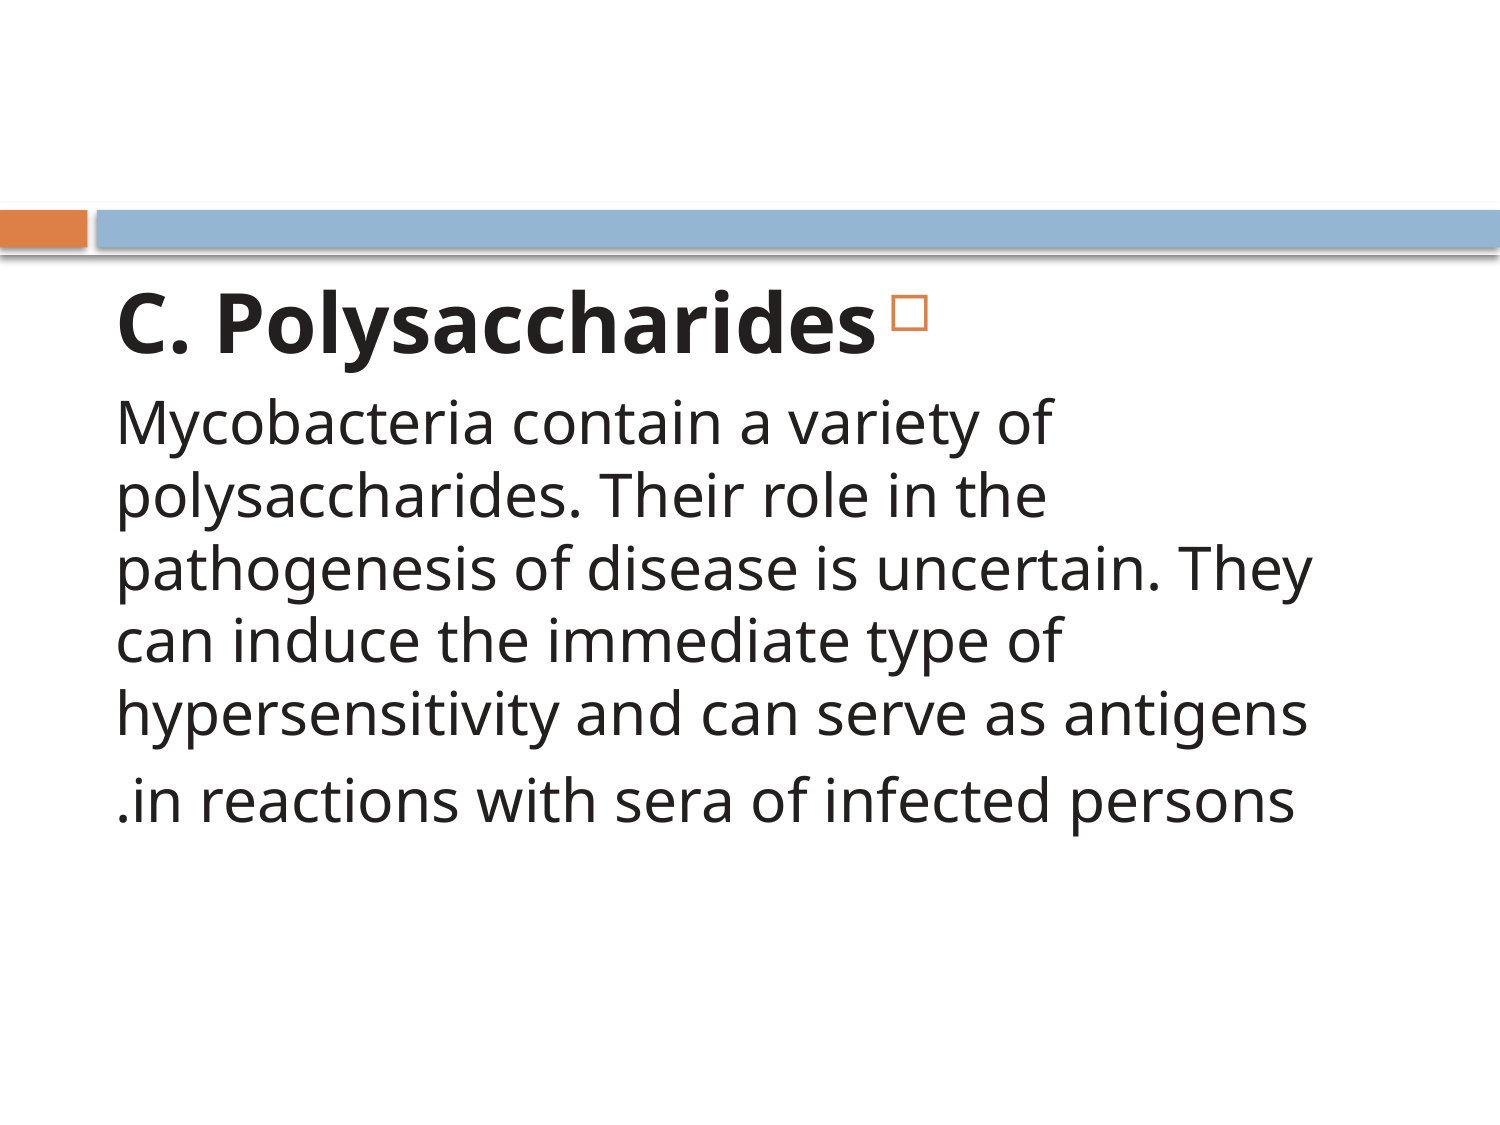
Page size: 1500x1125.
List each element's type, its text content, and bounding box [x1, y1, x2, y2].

list C. Polysaccharides Mycobacteria contain a variety of polysaccharides. Their role in the pathogenesis of disease is uncertain. They can induce the immediate type of hypersensitivity and can serve as antigens in reactions with sera of infected persons. [100, 262, 1438, 1000]
